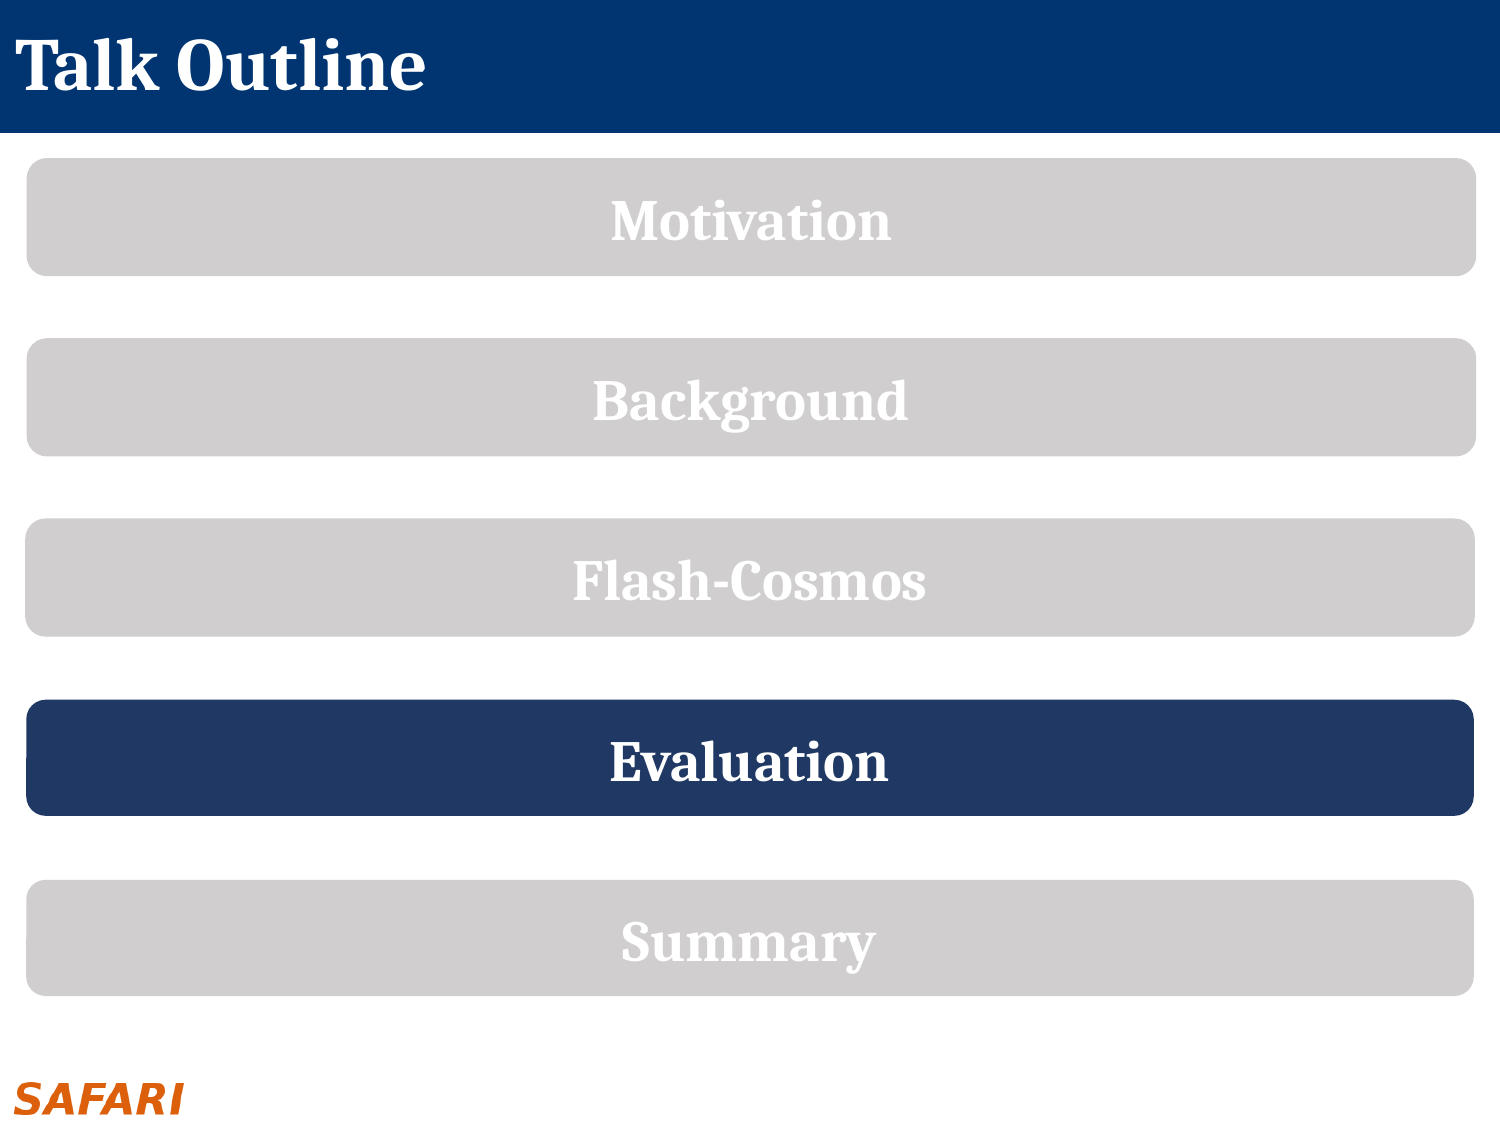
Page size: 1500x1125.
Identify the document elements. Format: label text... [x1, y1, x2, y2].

text_box Evaluation [25, 698, 1475, 817]
picture [12, 1073, 190, 1125]
title Talk Outline [0, 0, 1500, 133]
text_box Summary [25, 878, 1475, 998]
text_box Background [26, 338, 1477, 457]
text_box Motivation [26, 158, 1477, 277]
text_box Flash-Cosmos [25, 518, 1475, 637]
